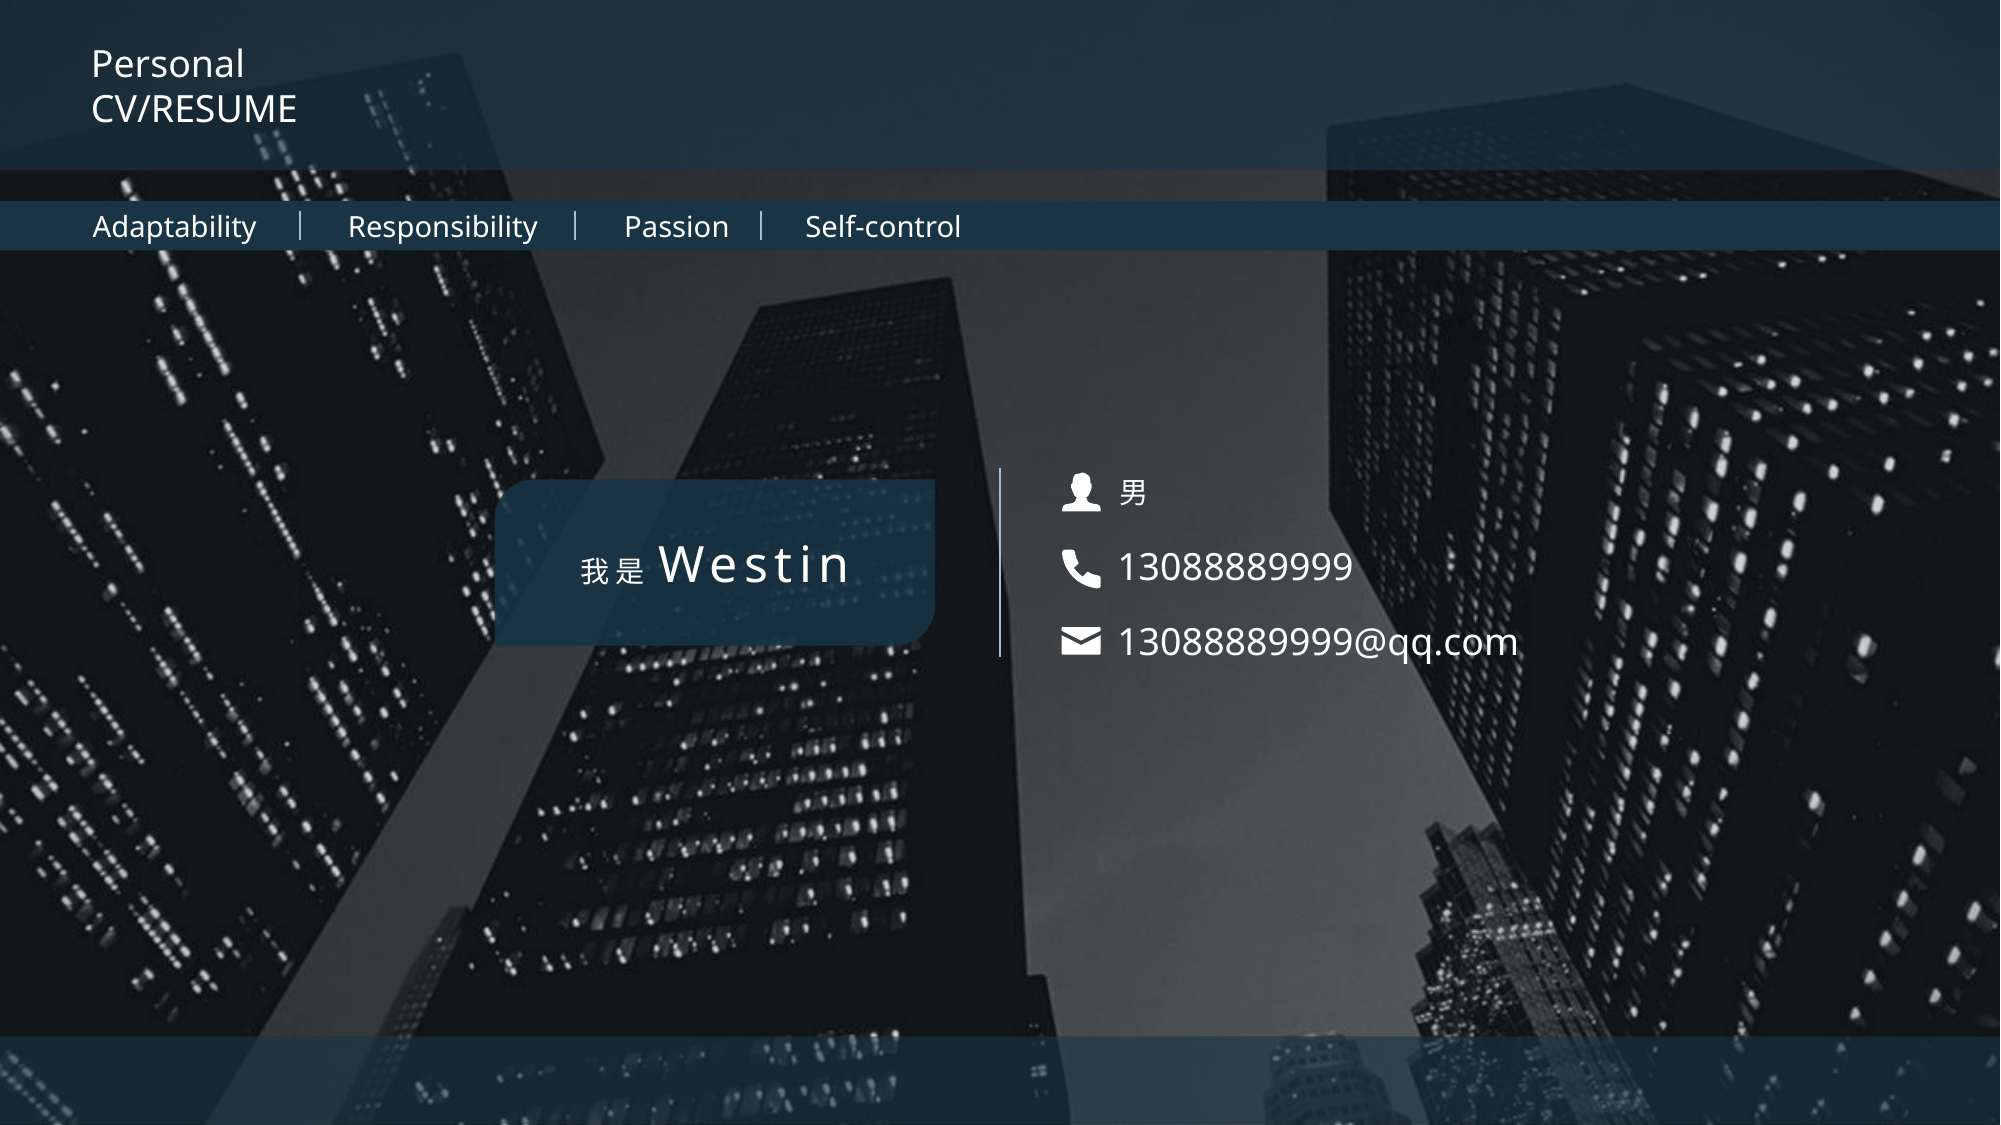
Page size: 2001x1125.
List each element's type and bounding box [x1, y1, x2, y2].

text_box [1102, 466, 1745, 672]
text_box [1061, 472, 1101, 655]
picture [0, 251, 2000, 1125]
picture [0, 171, 2000, 200]
text_box [0, 200, 2000, 251]
text_box [0, 0, 2000, 171]
text_box [476, 479, 953, 646]
